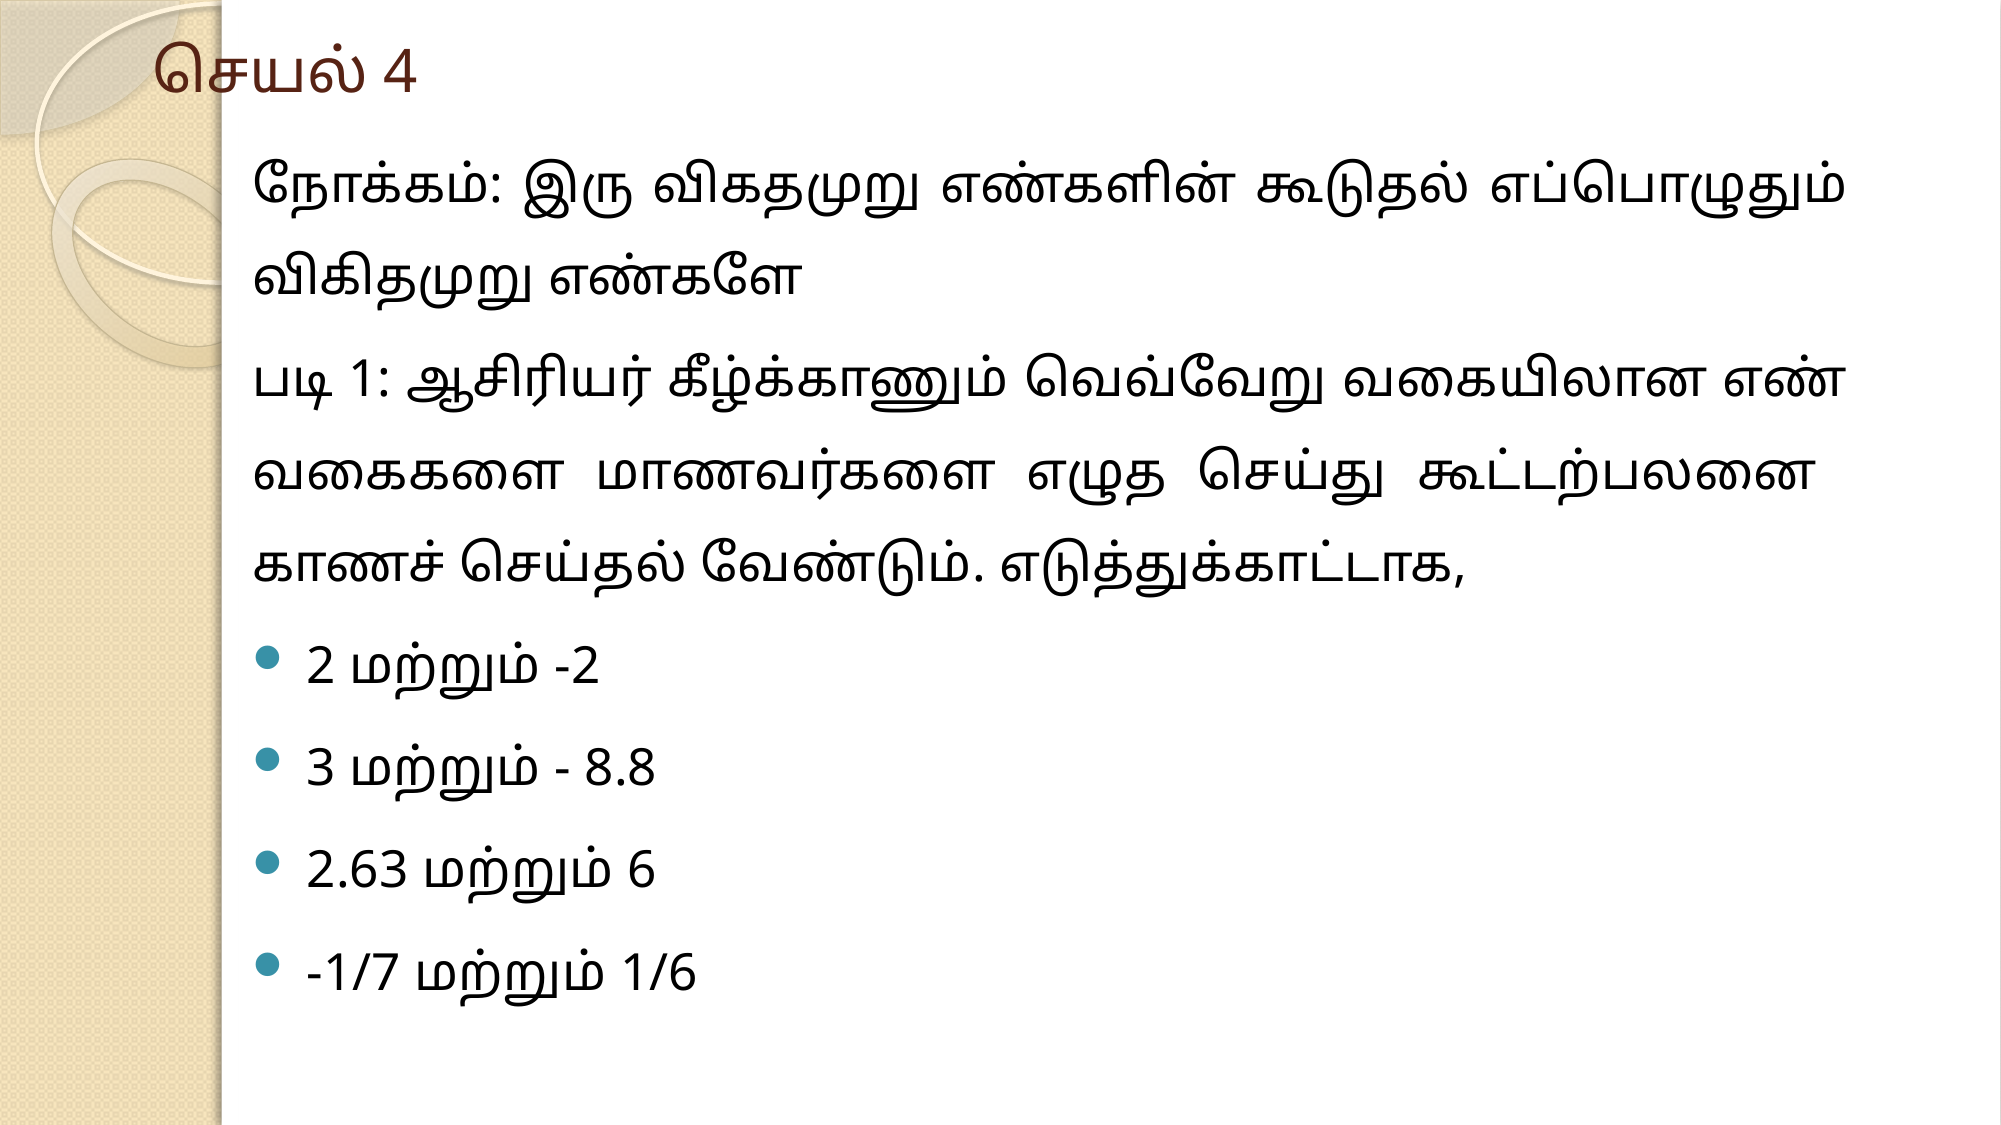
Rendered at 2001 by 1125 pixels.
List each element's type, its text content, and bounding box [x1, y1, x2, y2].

list நோக்கம்: இரு விகதமுறு எண்களின் கூடுதல் எப்பொழுதும் விகிதமுறு எண்களே படி 1: ஆசிரியர் கீழ்க்காணும் வெவ்வேறு வகையிலான எண் வகைகளை மாணவர்களை எழுத செய்து கூட்டற்பலனை காணச் செய்தல் வேண்டும். எடுத்துக்காட்டாக, 2 மற்றும் -2 3 மற்றும் - 8.8 2.63 மற்றும் 6 -1/7 மற்றும் 1/6 [237, 112, 1863, 1088]
title செயல் 4 [137, 24, 1863, 113]
